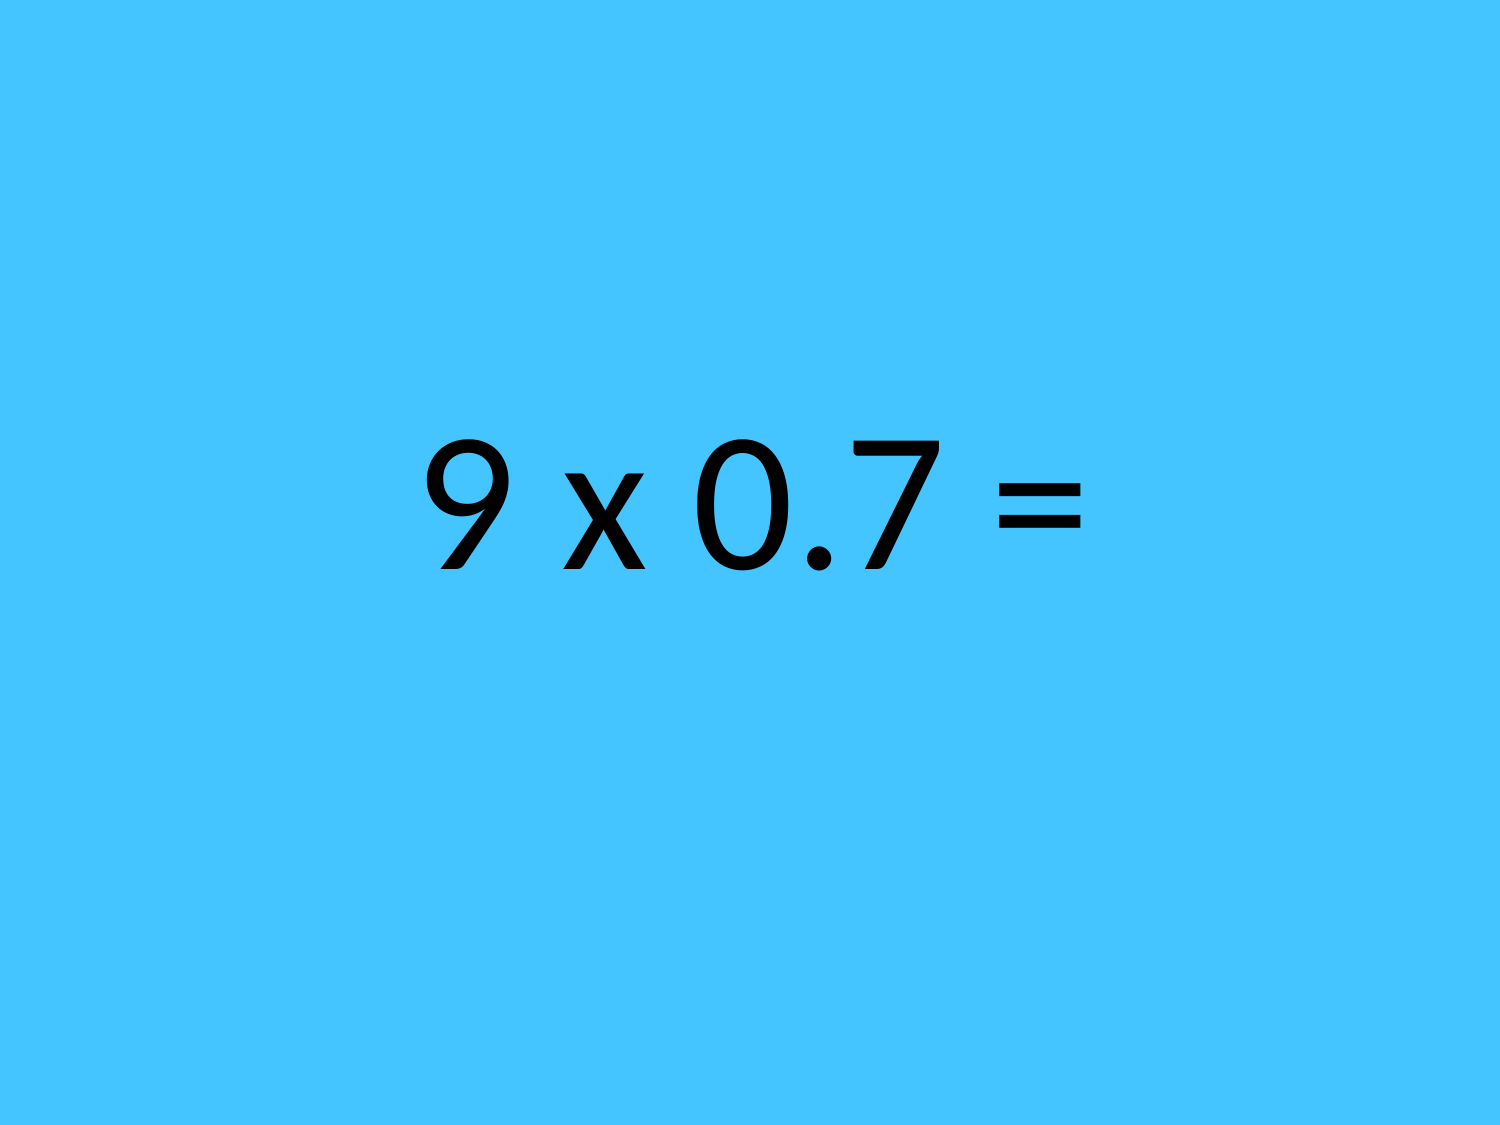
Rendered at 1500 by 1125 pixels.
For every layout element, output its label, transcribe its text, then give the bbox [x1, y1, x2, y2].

text_box 9 x 0.7 = [399, 362, 1188, 618]
